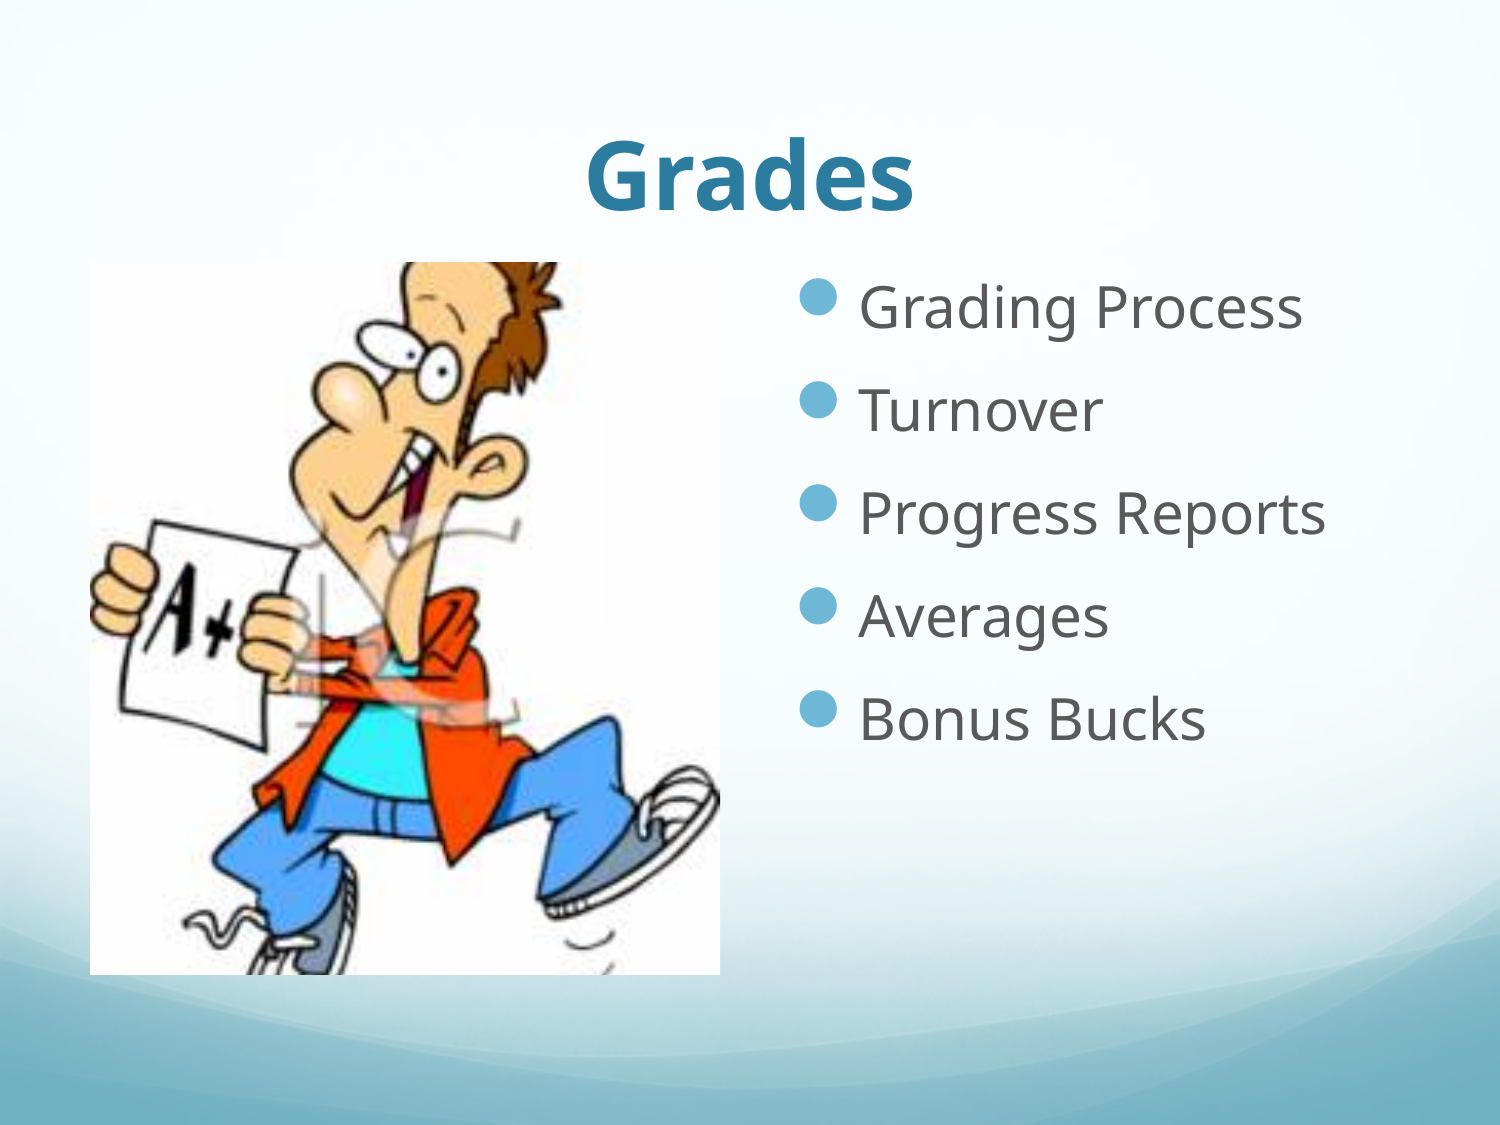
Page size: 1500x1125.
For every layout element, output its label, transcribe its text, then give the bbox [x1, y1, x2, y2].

list Grading Process Turnover Progress Reports Averages Bonus Bucks [779, 262, 1410, 975]
title Grades [90, 17, 1410, 237]
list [89, 261, 721, 976]
